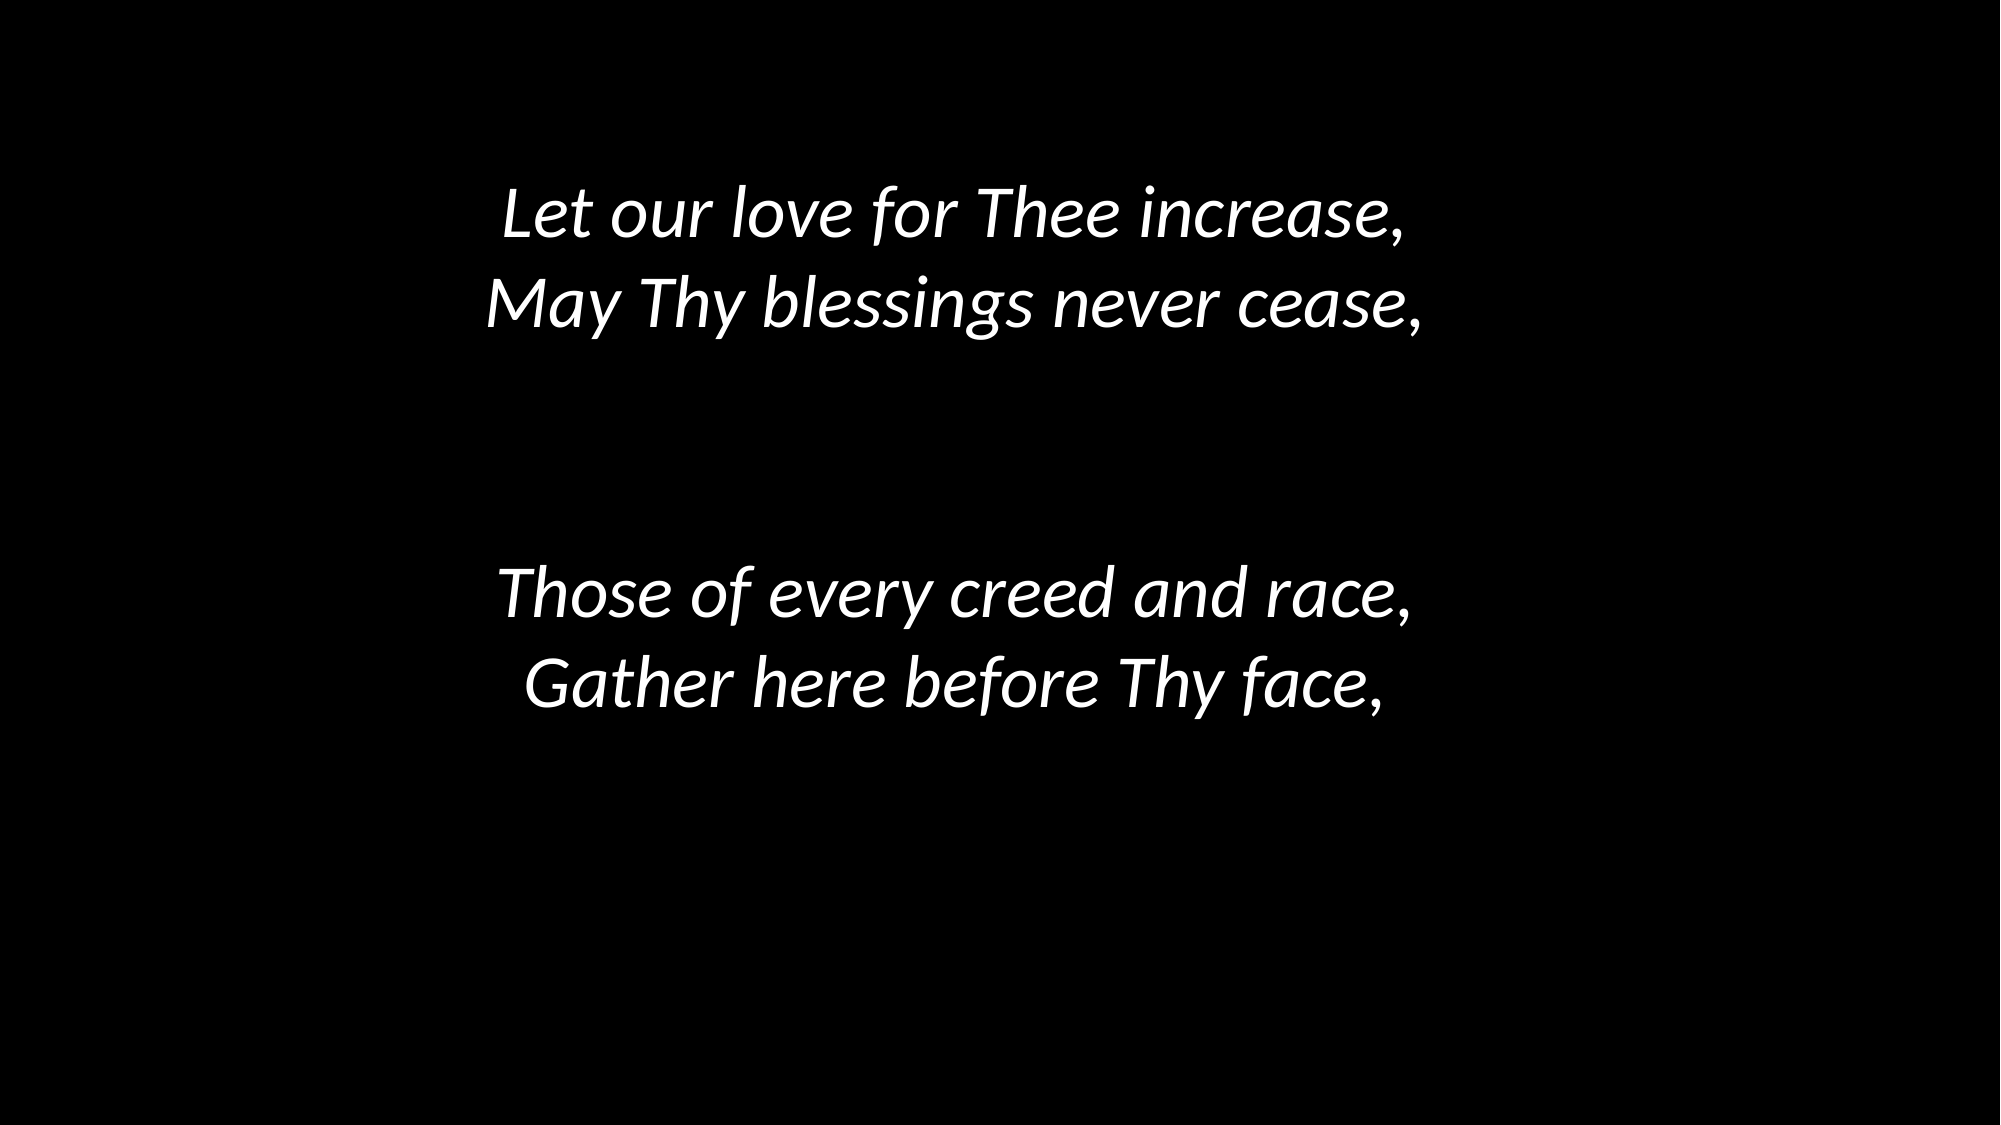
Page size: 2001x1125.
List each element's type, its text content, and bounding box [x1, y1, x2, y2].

text_box Let our love for Thee increase, May Thy blessings never cease, Those of every creed and race, Gather here before Thy face, [297, 155, 1614, 730]
